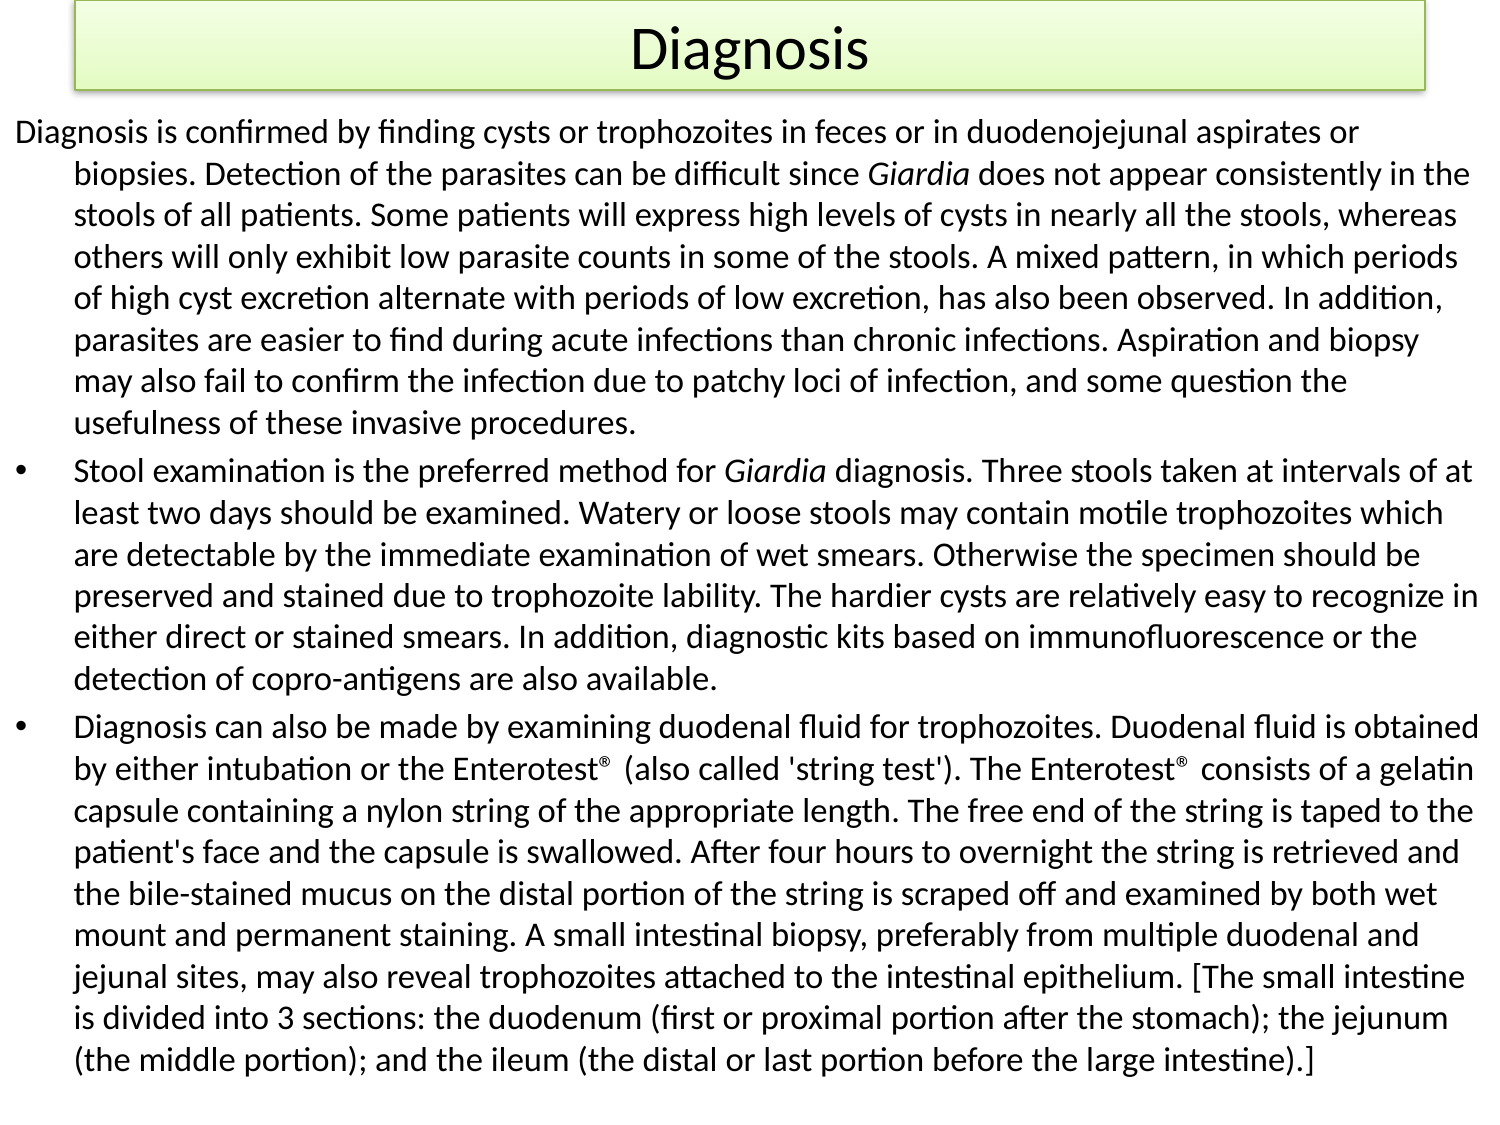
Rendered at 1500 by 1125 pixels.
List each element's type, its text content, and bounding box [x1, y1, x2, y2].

list Diagnosis is confirmed by finding cysts or trophozoites in feces or in duodenojejunal aspirates or biopsies. Detection of the parasites can be difficult since Giardia does not appear consistently in the stools of all patients. Some patients will express high levels of cysts in nearly all the stools, whereas others will only exhibit low parasite counts in some of the stools. A mixed pattern, in which periods of high cyst excretion alternate with periods of low excretion, has also been observed. In addition, parasites are easier to find during acute infections than chronic infections. Aspiration and biopsy may also fail to confirm the infection due to patchy loci of infection, and some question the usefulness of these invasive procedures. Stool examination is the preferred method for Giardia diagnosis. Three stools taken at intervals of at least two days should be examined. Watery or loose stools may contain motile trophozoites which are detectable by the immediate examination of wet smears. Otherwise the specimen should be preserved and stained due to trophozoite lability. The hardier cysts are relatively easy to recognize in either direct or stained smears. In addition, diagnostic kits based on immunofluorescence or the detection of copro-antigens are also available. Diagnosis can also be made by examining duodenal fluid for trophozoites. Duodenal fluid is obtained by either intubation or the Enterotest® (also called 'string test'). The Enterotest® consists of a gelatin capsule containing a nylon string of the appropriate length. The free end of the string is taped to the patient's face and the capsule is swallowed. After four hours to overnight the string is retrieved and the bile-stained mucus on the distal portion of the string is scraped off and examined by both wet mount and permanent staining. A small intestinal biopsy, preferably from multiple duodenal and jejunal sites, may also reveal trophozoites attached to the intestinal epithelium. [The small intestine is divided into 3 sections: the duodenum (first or proximal portion after the stomach); the jejunum (the middle portion); and the ileum (the distal or last portion before the large intestine).] [0, 101, 1500, 1125]
title Diagnosis [74, 0, 1426, 91]
